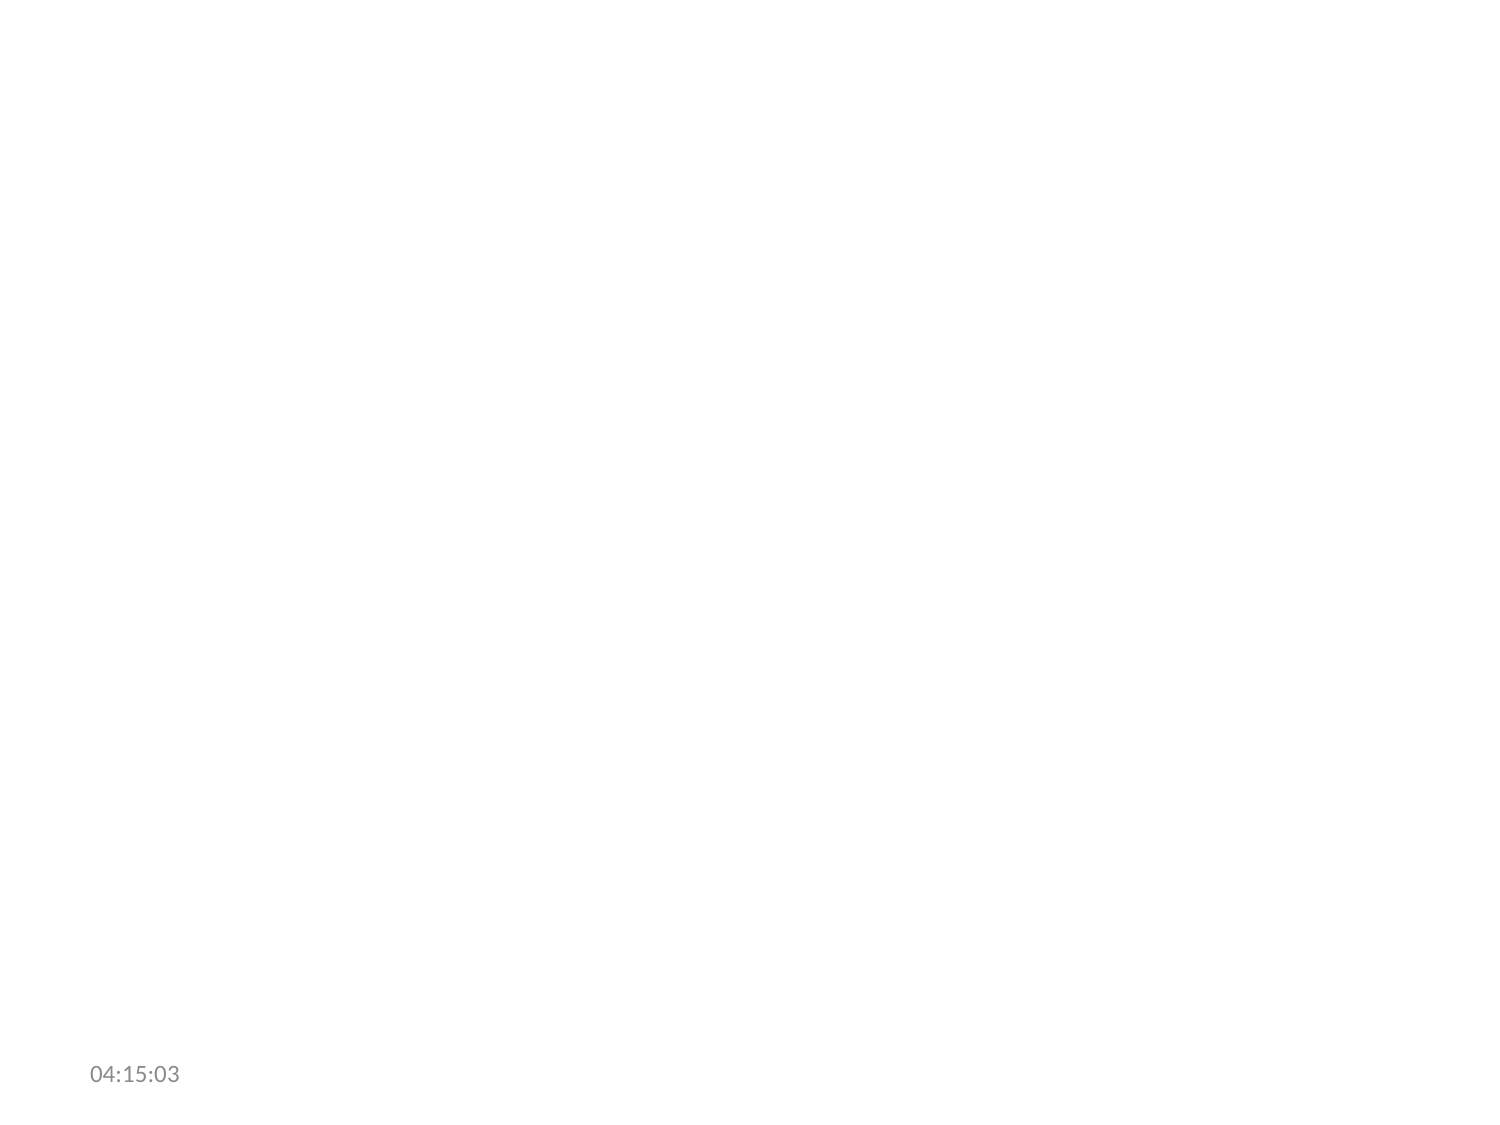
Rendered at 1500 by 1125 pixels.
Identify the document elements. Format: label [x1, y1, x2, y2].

slide_number [75, 1042, 425, 1103]
